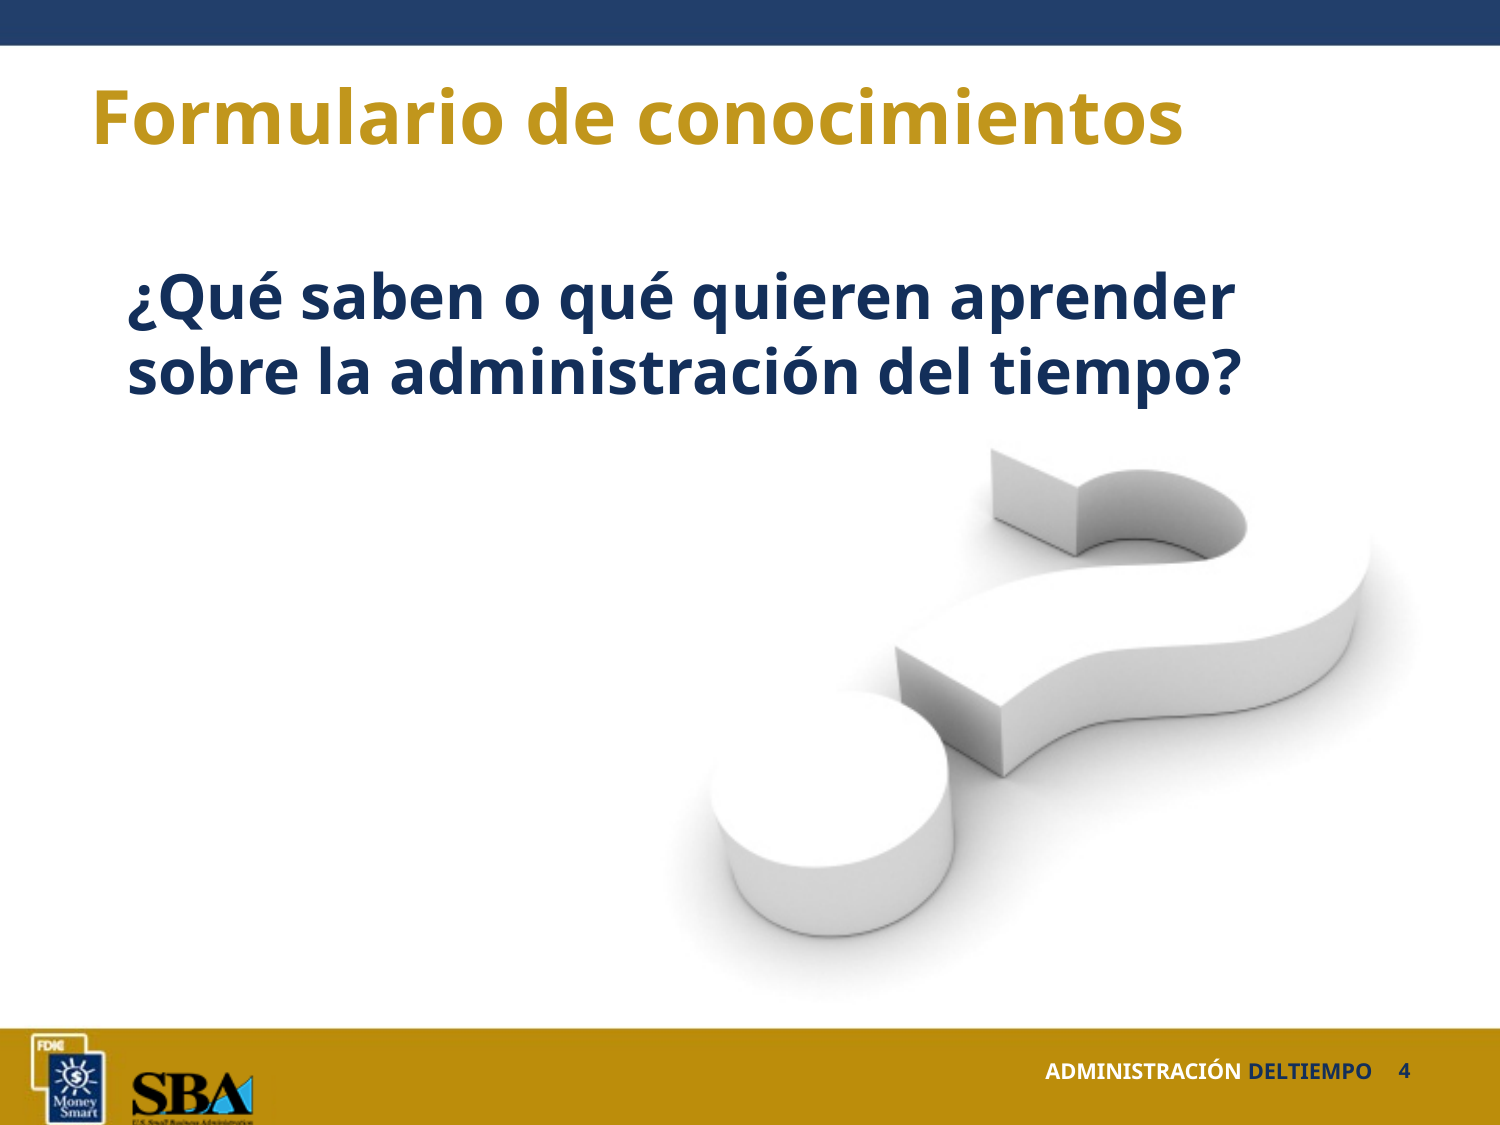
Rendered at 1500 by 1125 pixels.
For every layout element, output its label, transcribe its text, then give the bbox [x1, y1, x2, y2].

picture [0, 0, 1500, 1125]
text_box ¿Qué saben o qué quieren aprender sobre la administración del tiempo? [112, 249, 1325, 463]
title Formulario de conocimientos [74, 62, 1426, 163]
